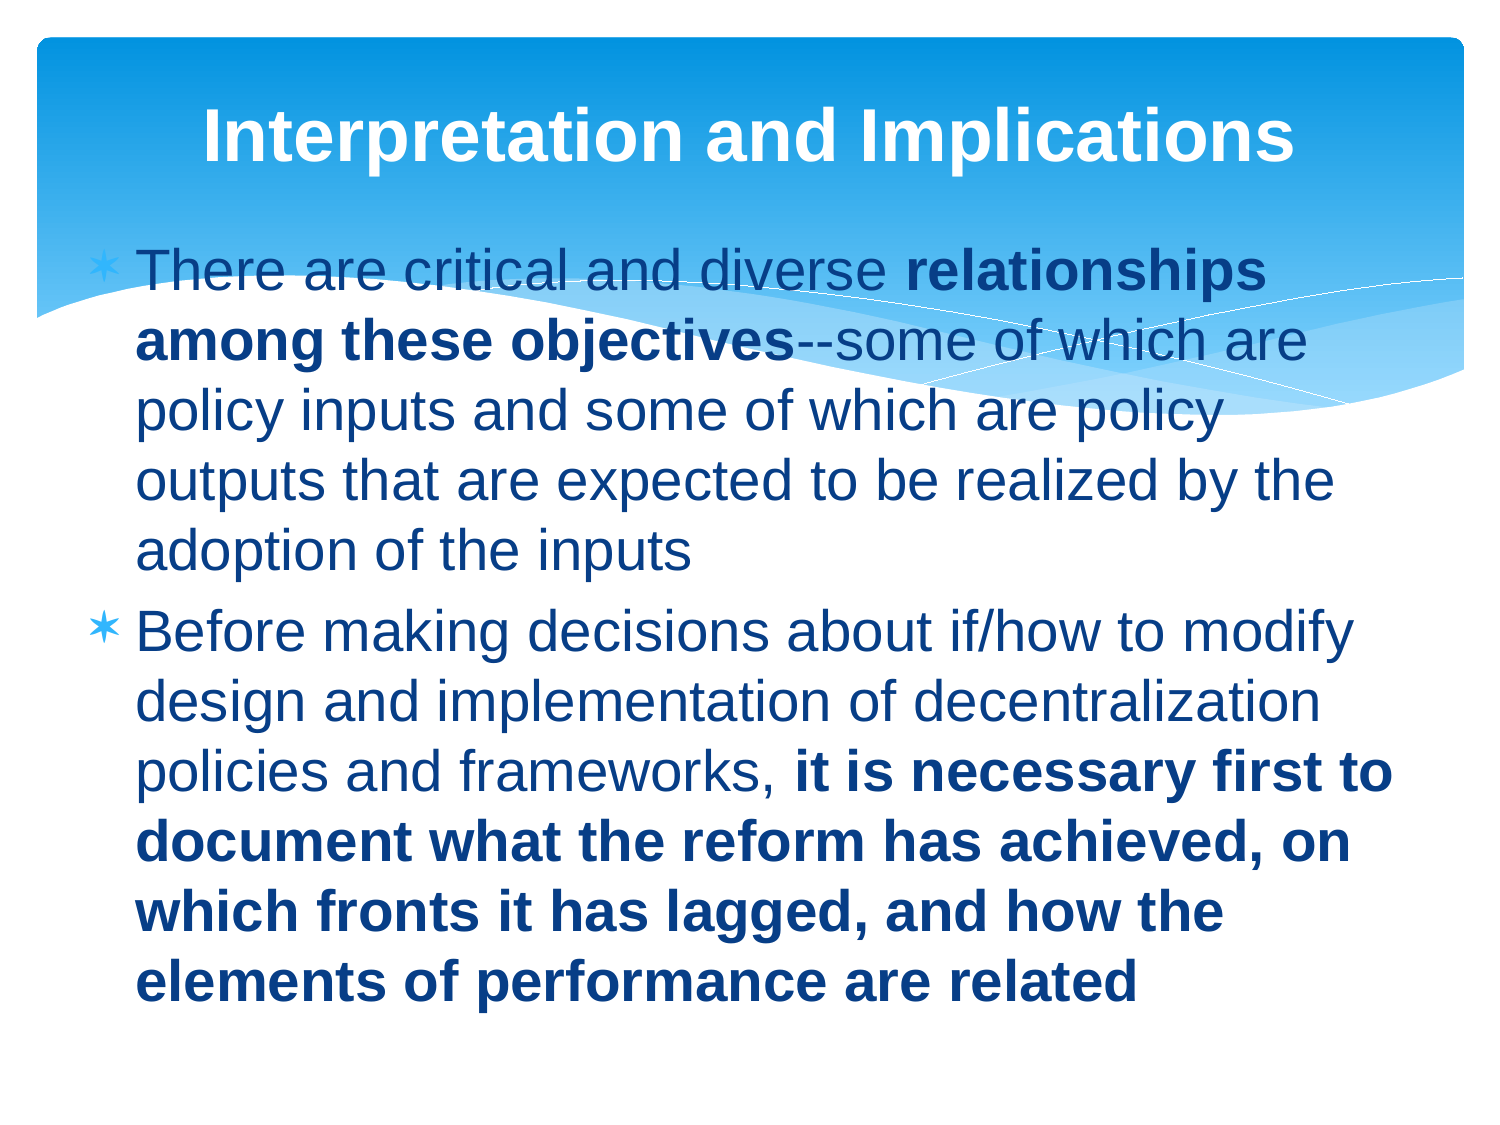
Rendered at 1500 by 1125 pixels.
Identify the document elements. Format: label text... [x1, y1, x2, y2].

title Interpretation and Implications [75, 50, 1425, 213]
list There are critical and diverse relationships among these objectives--some of which are policy inputs and some of which are policy outputs that are expected to be realized by the adoption of the inputs Before making decisions about if/how to modify design and implementation of decentralization policies and frameworks, it is necessary first to document what the reform has achieved, on which fronts it has lagged, and how the elements of performance are related [75, 224, 1425, 1075]
